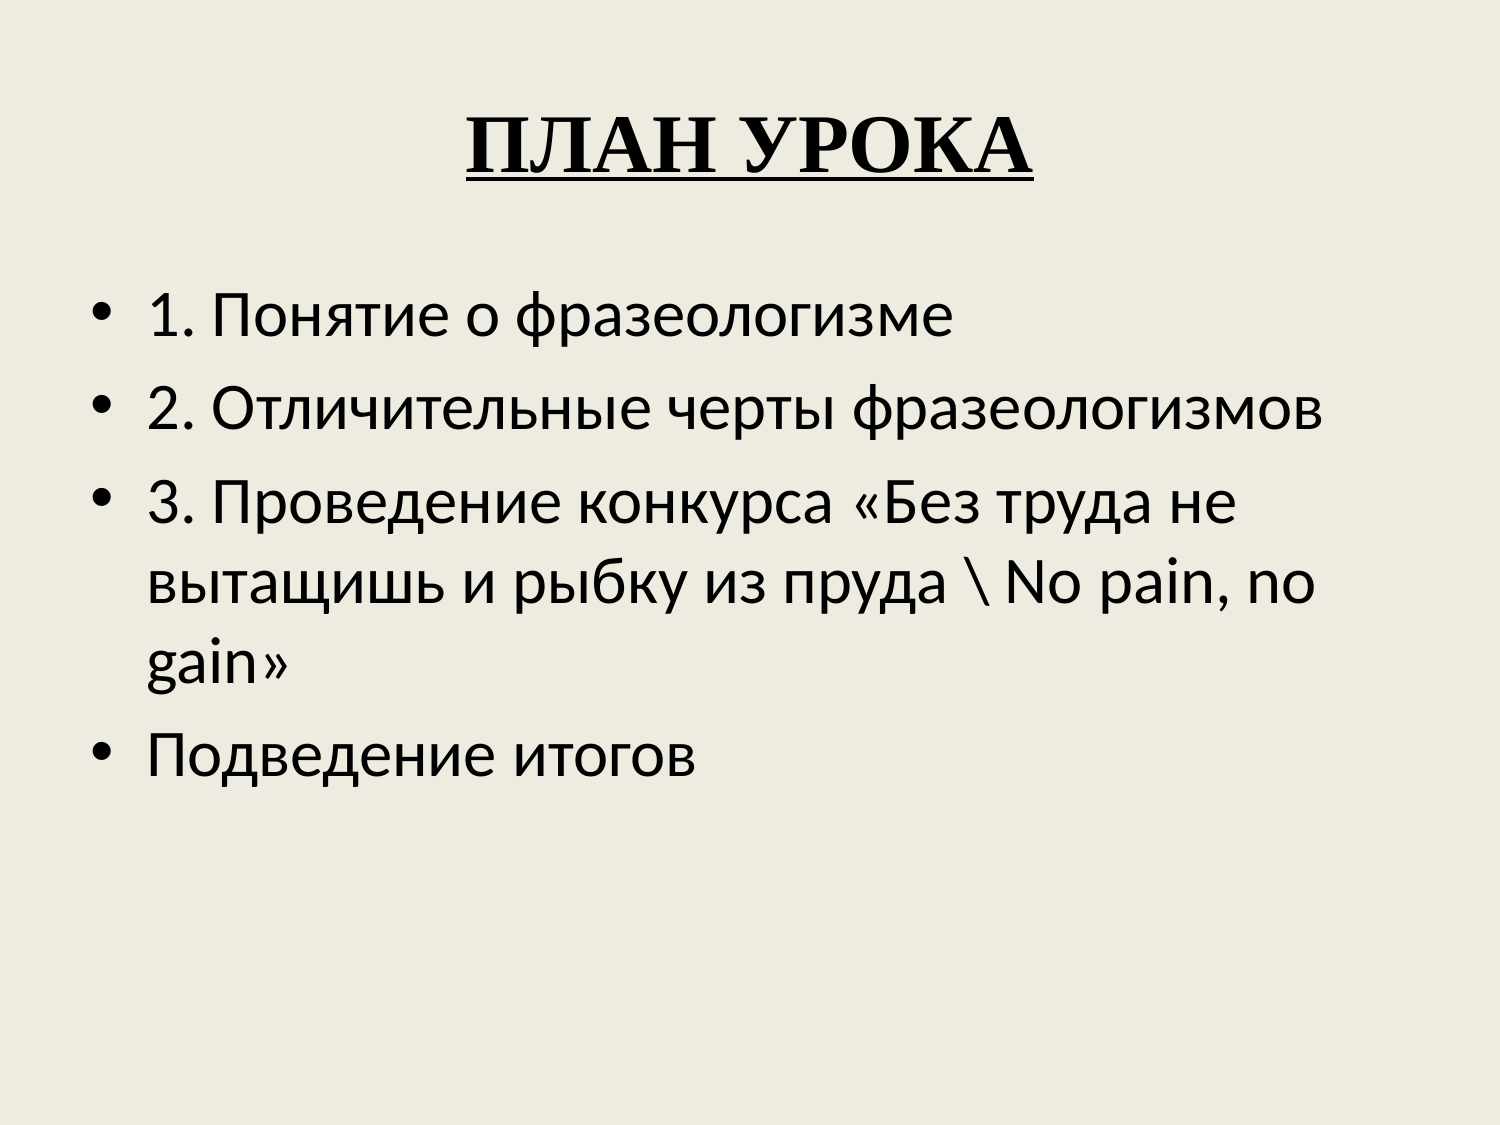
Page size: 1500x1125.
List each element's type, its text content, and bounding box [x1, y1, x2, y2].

title ПЛАН УРОКА [75, 45, 1425, 233]
list 1. Понятие о фразеологизме 2. Отличительные черты фразеологизмов 3. Проведение конкурса «Без труда не вытащишь и рыбку из пруда \ No pain, no gain» Подведение итогов [75, 262, 1425, 1005]
